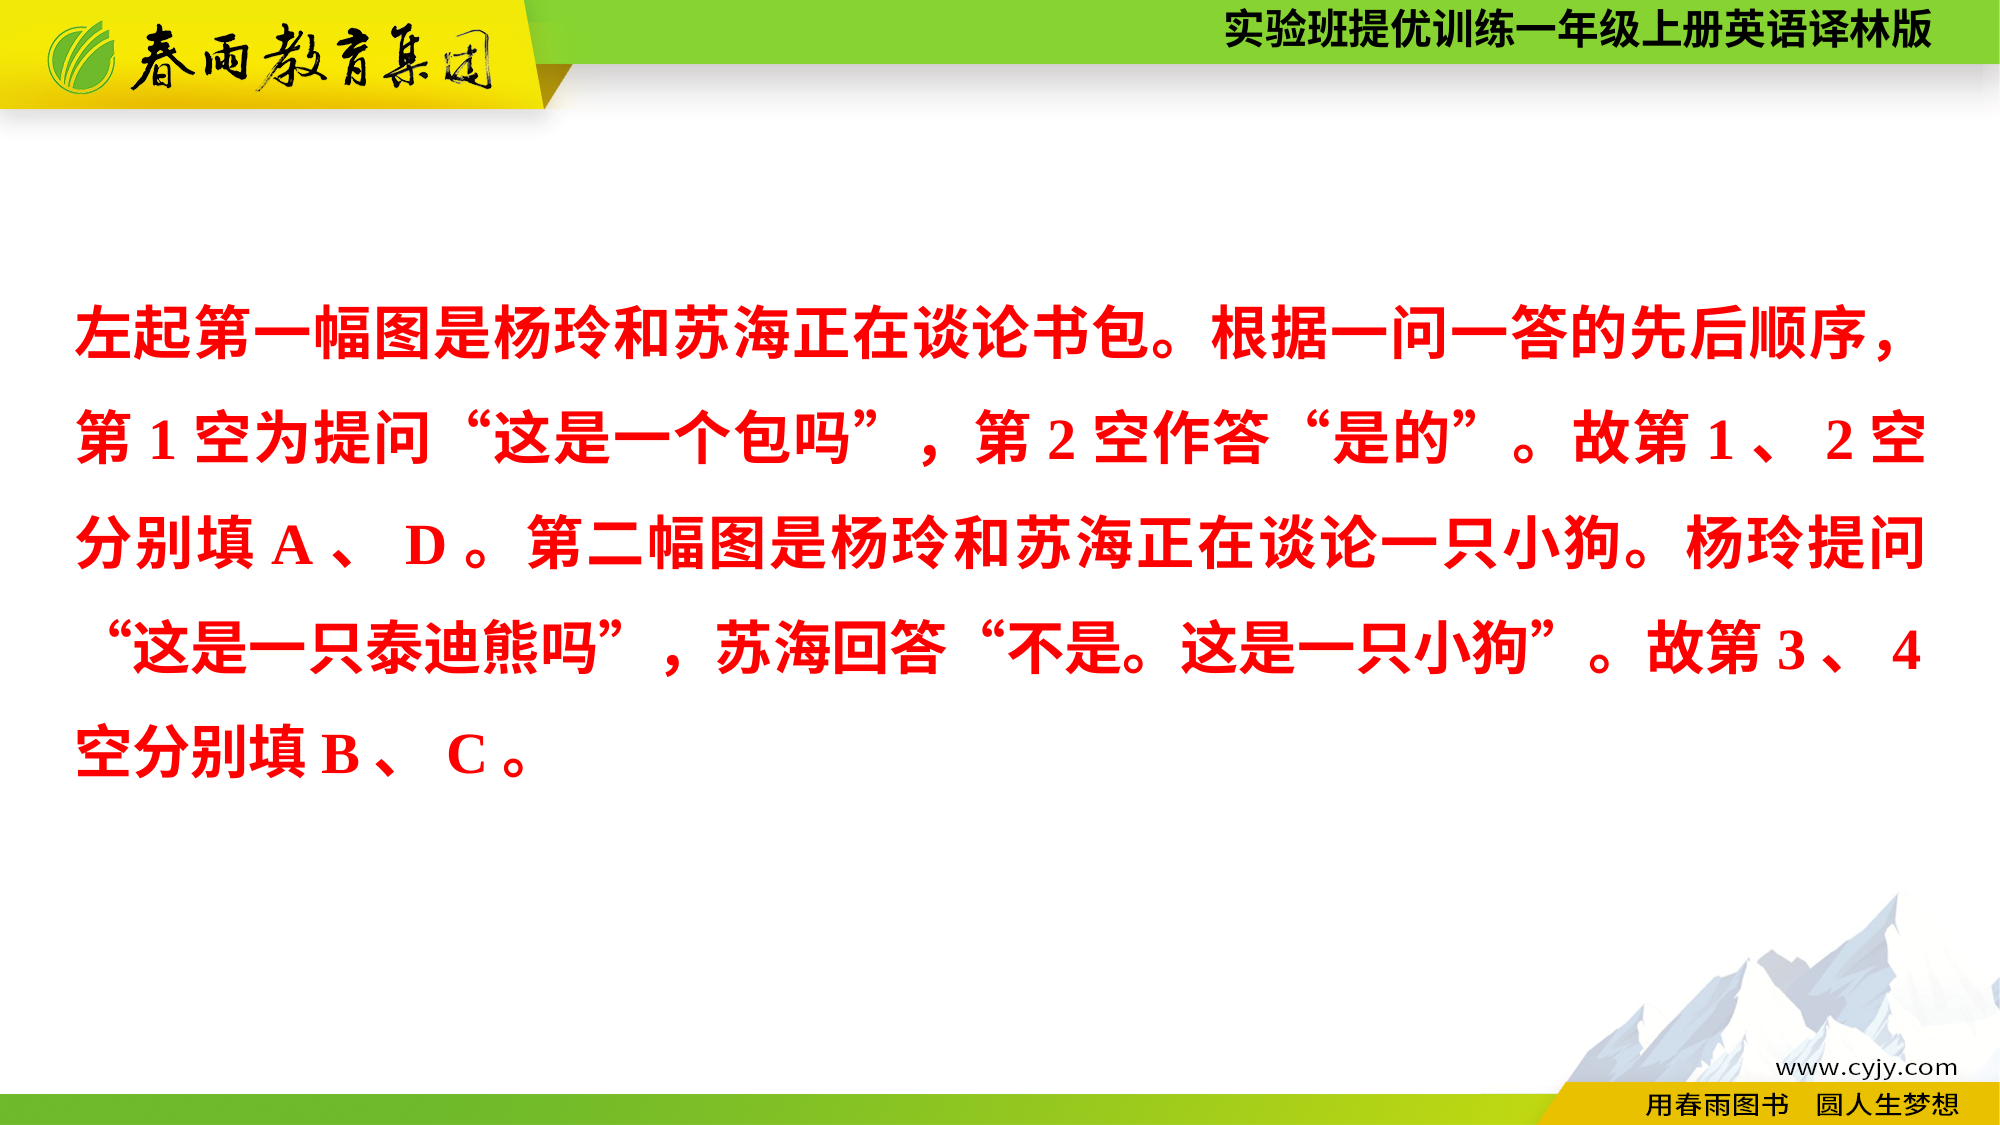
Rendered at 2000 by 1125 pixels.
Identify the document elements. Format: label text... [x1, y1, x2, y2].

list 左起第一幅图是杨玲和苏海正在谈论书包。根据一问一答的先后顺序，第1空为提问“这是一个包吗”，第2空作答“是的”。故第1、2空分别填A、D。第二幅图是杨玲和苏海正在谈论一只小狗。杨玲提问“这是一只泰迪熊吗”，苏海回答“不是。这是一只小狗”。故第3、4空分别填B、C。 [59, 253, 1944, 799]
picture [0, 0, 2000, 1125]
